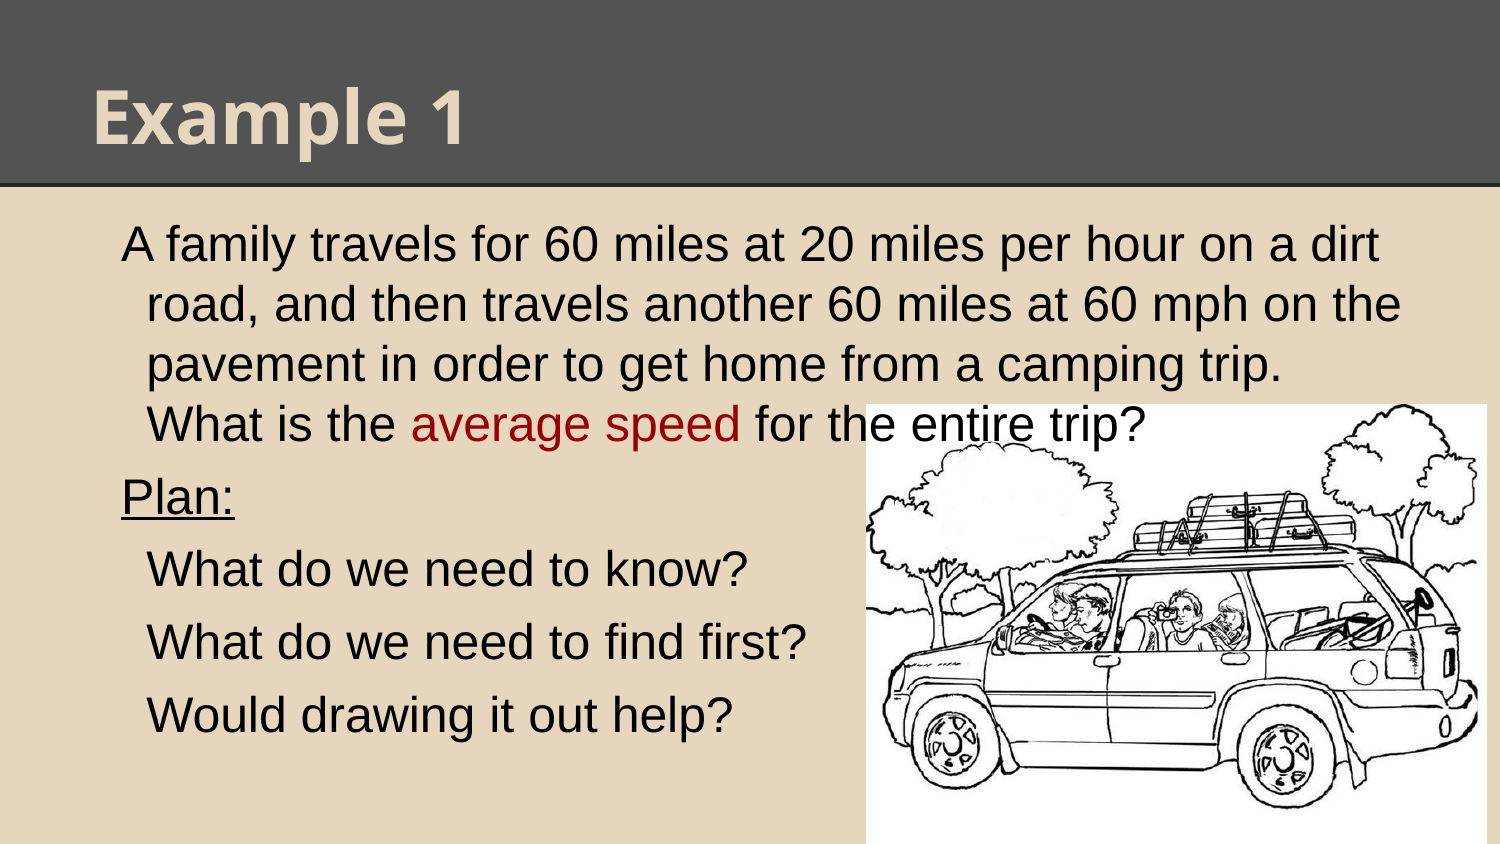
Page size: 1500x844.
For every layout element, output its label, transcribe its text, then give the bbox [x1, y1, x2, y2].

picture [866, 404, 1487, 844]
list A family travels for 60 miles at 20 miles per hour on a dirt road, and then travels another 60 miles at 60 mph on the pavement in order to get home from a camping trip. What is the average speed for the entire trip? Plan: What do we need to know? What do we need to find first? Would drawing it out help? [75, 196, 1425, 808]
title Example 1 [75, 33, 1425, 175]
